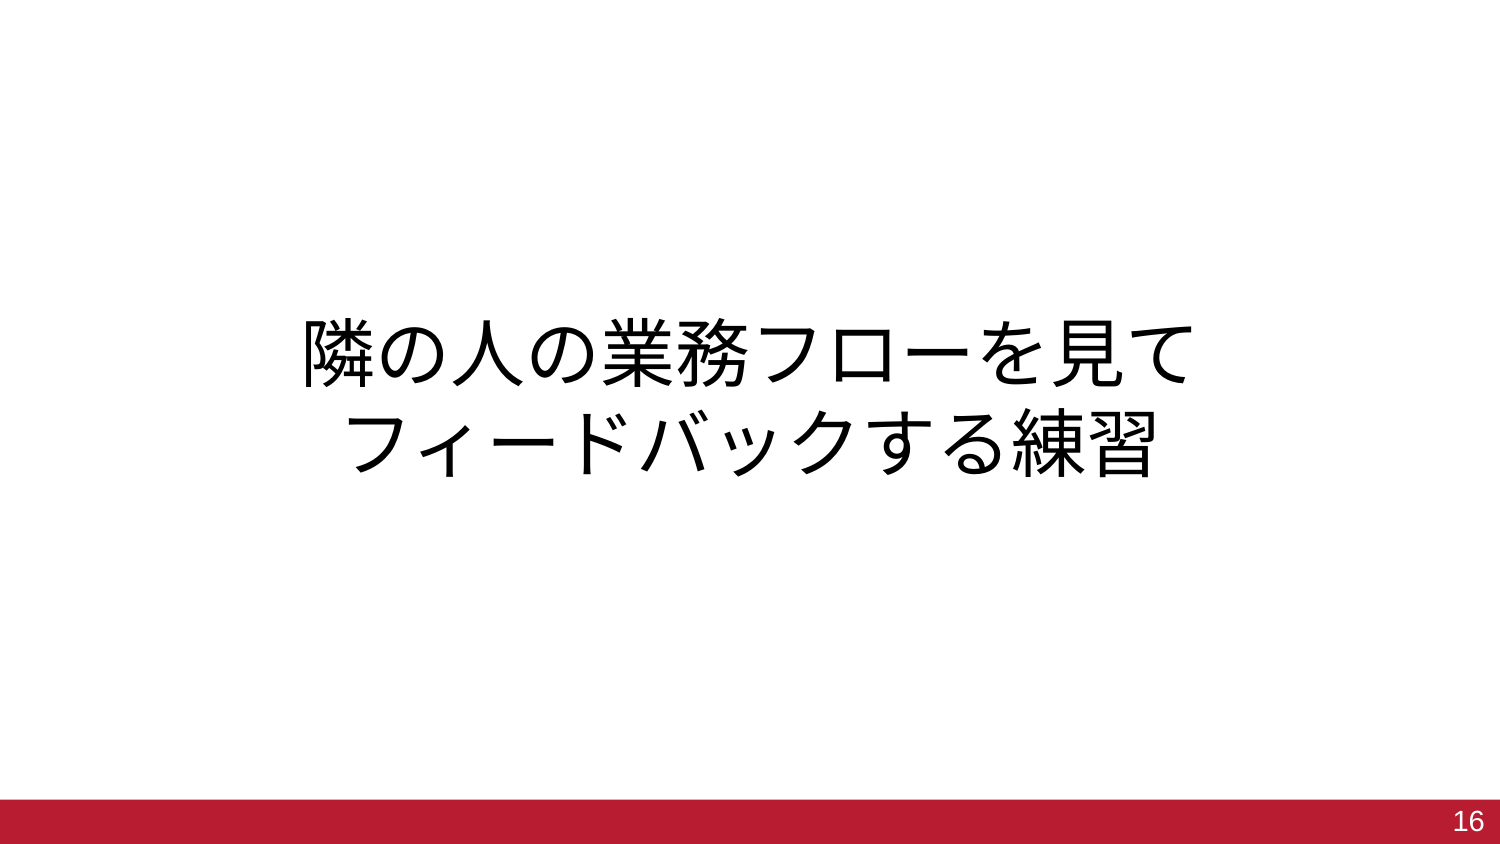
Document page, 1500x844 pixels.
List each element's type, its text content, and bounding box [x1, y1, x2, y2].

title 隣の人の業務フローを見て フィードバックする練習 [51, 327, 1449, 466]
slide_number 16 [1416, 806, 1500, 844]
